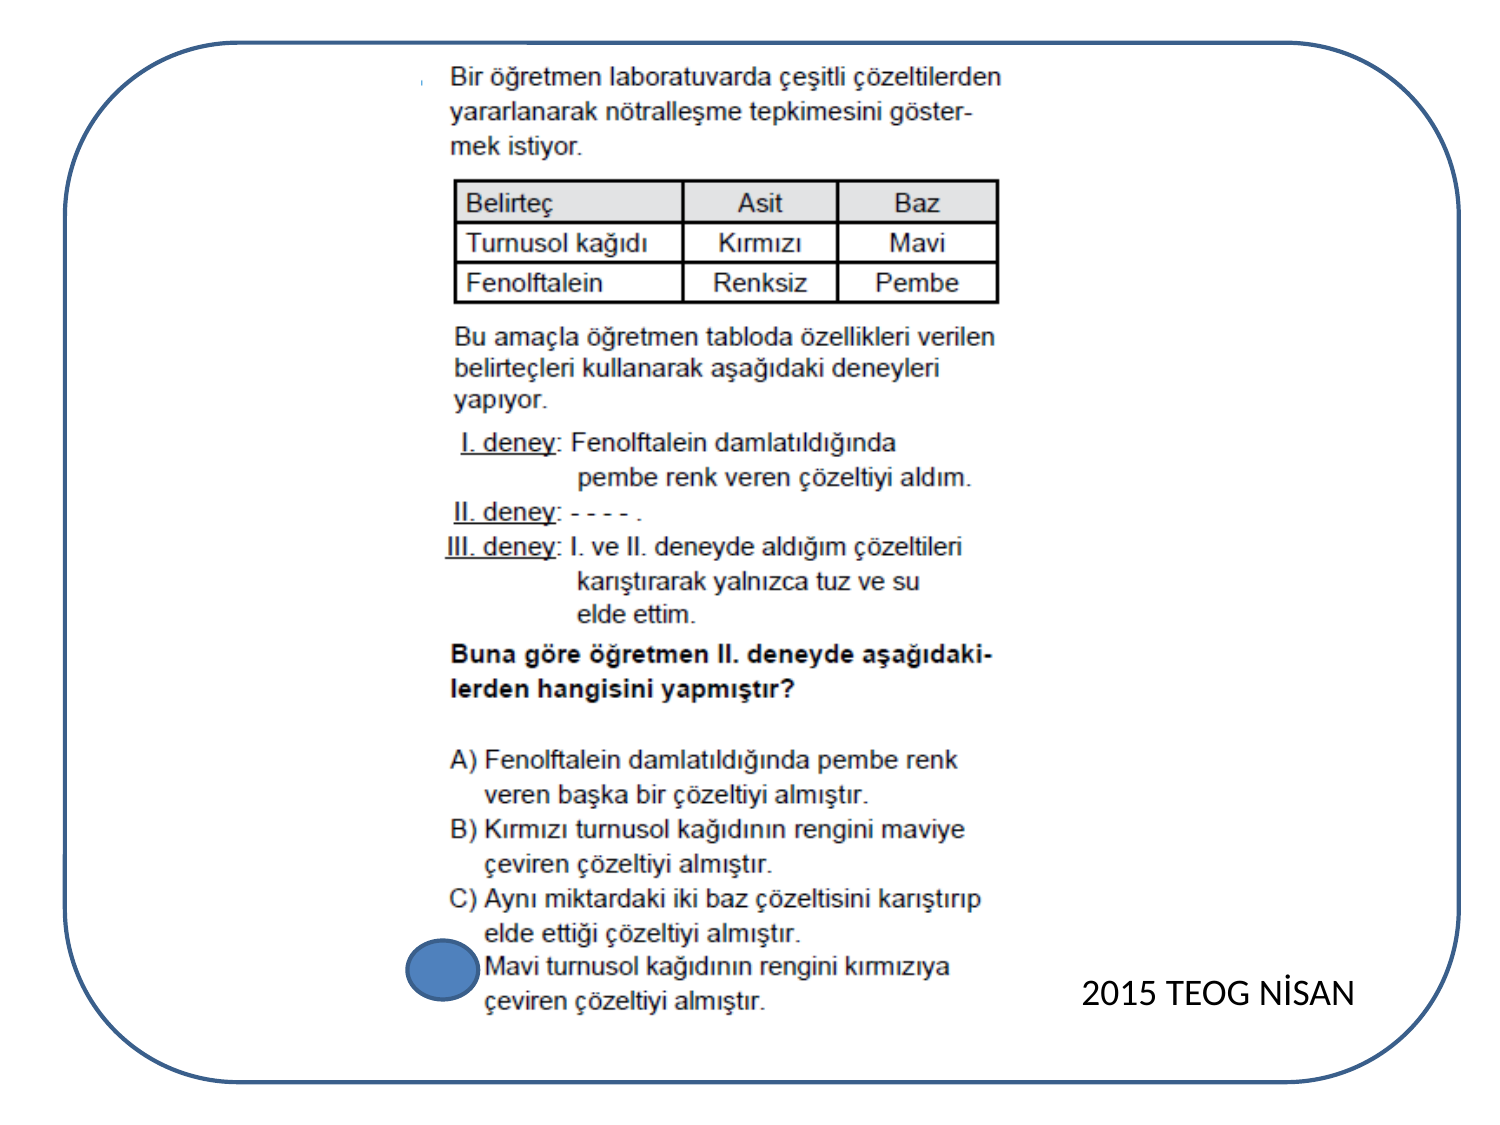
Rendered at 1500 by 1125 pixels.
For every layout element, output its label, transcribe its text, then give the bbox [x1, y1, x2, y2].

picture [421, 46, 1010, 1043]
text_box 2015 TEOG NİSAN [1366, 1049, 1392, 1066]
text_box [62, 40, 1461, 1085]
